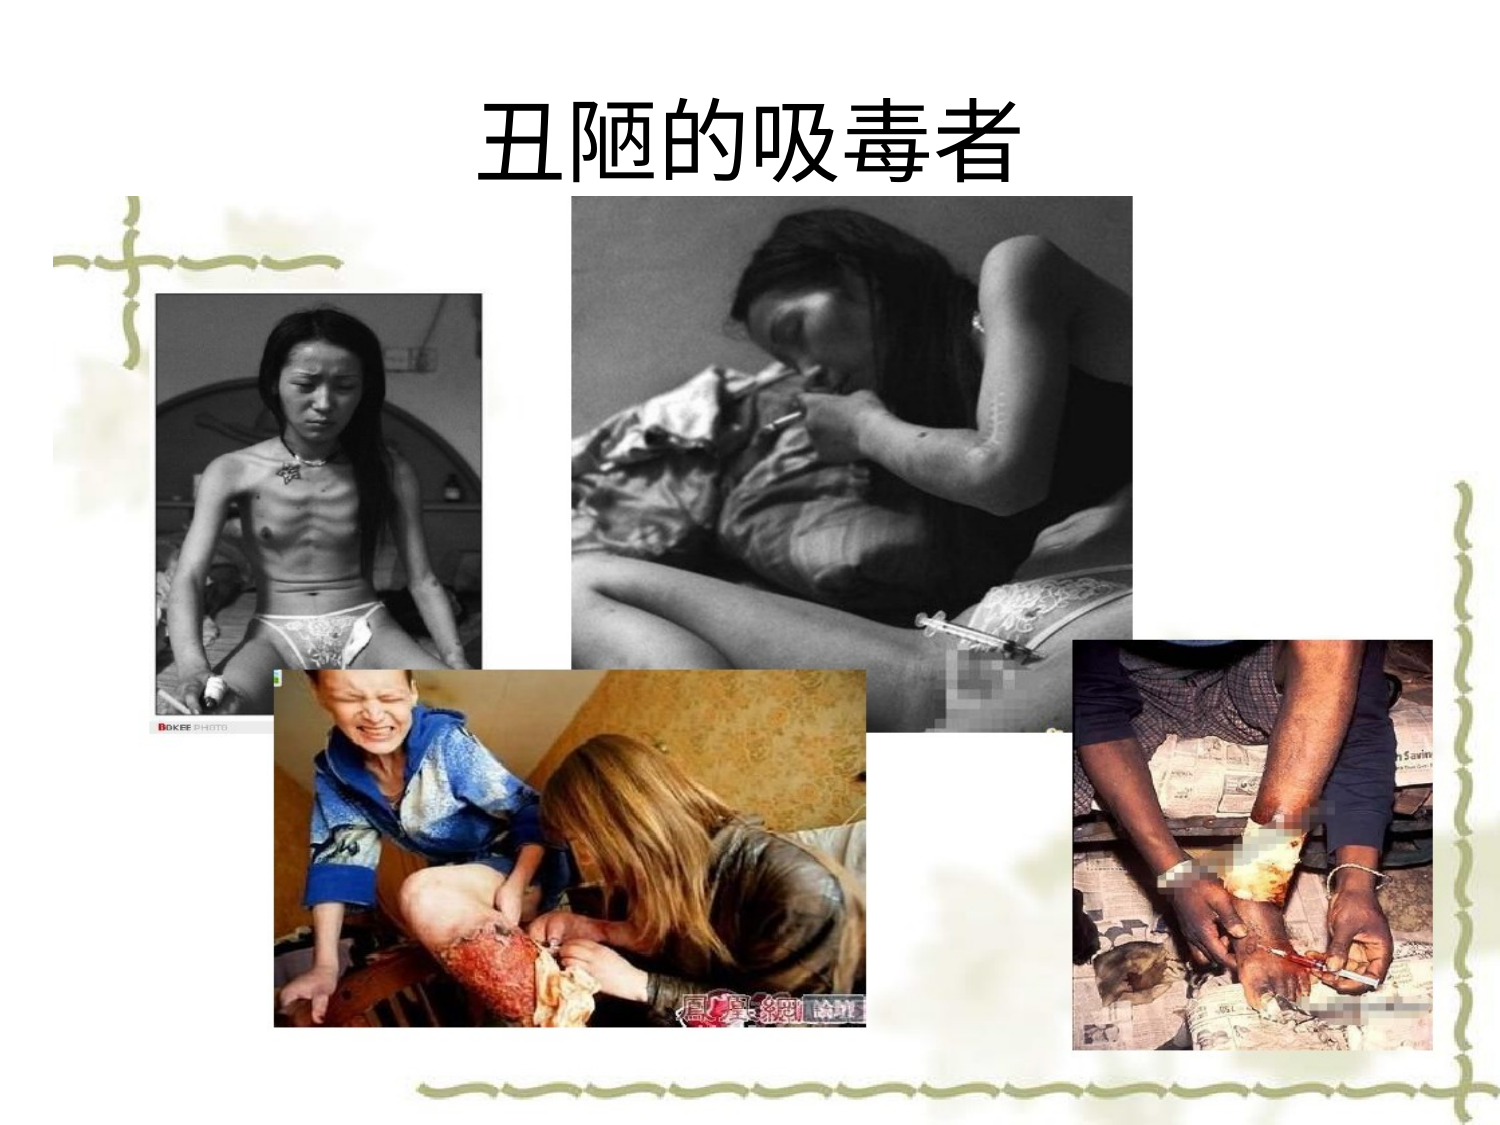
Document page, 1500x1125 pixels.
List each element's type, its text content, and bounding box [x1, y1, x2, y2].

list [52, 195, 1500, 1125]
title 丑陋的吸毒者 [74, 44, 1426, 195]
